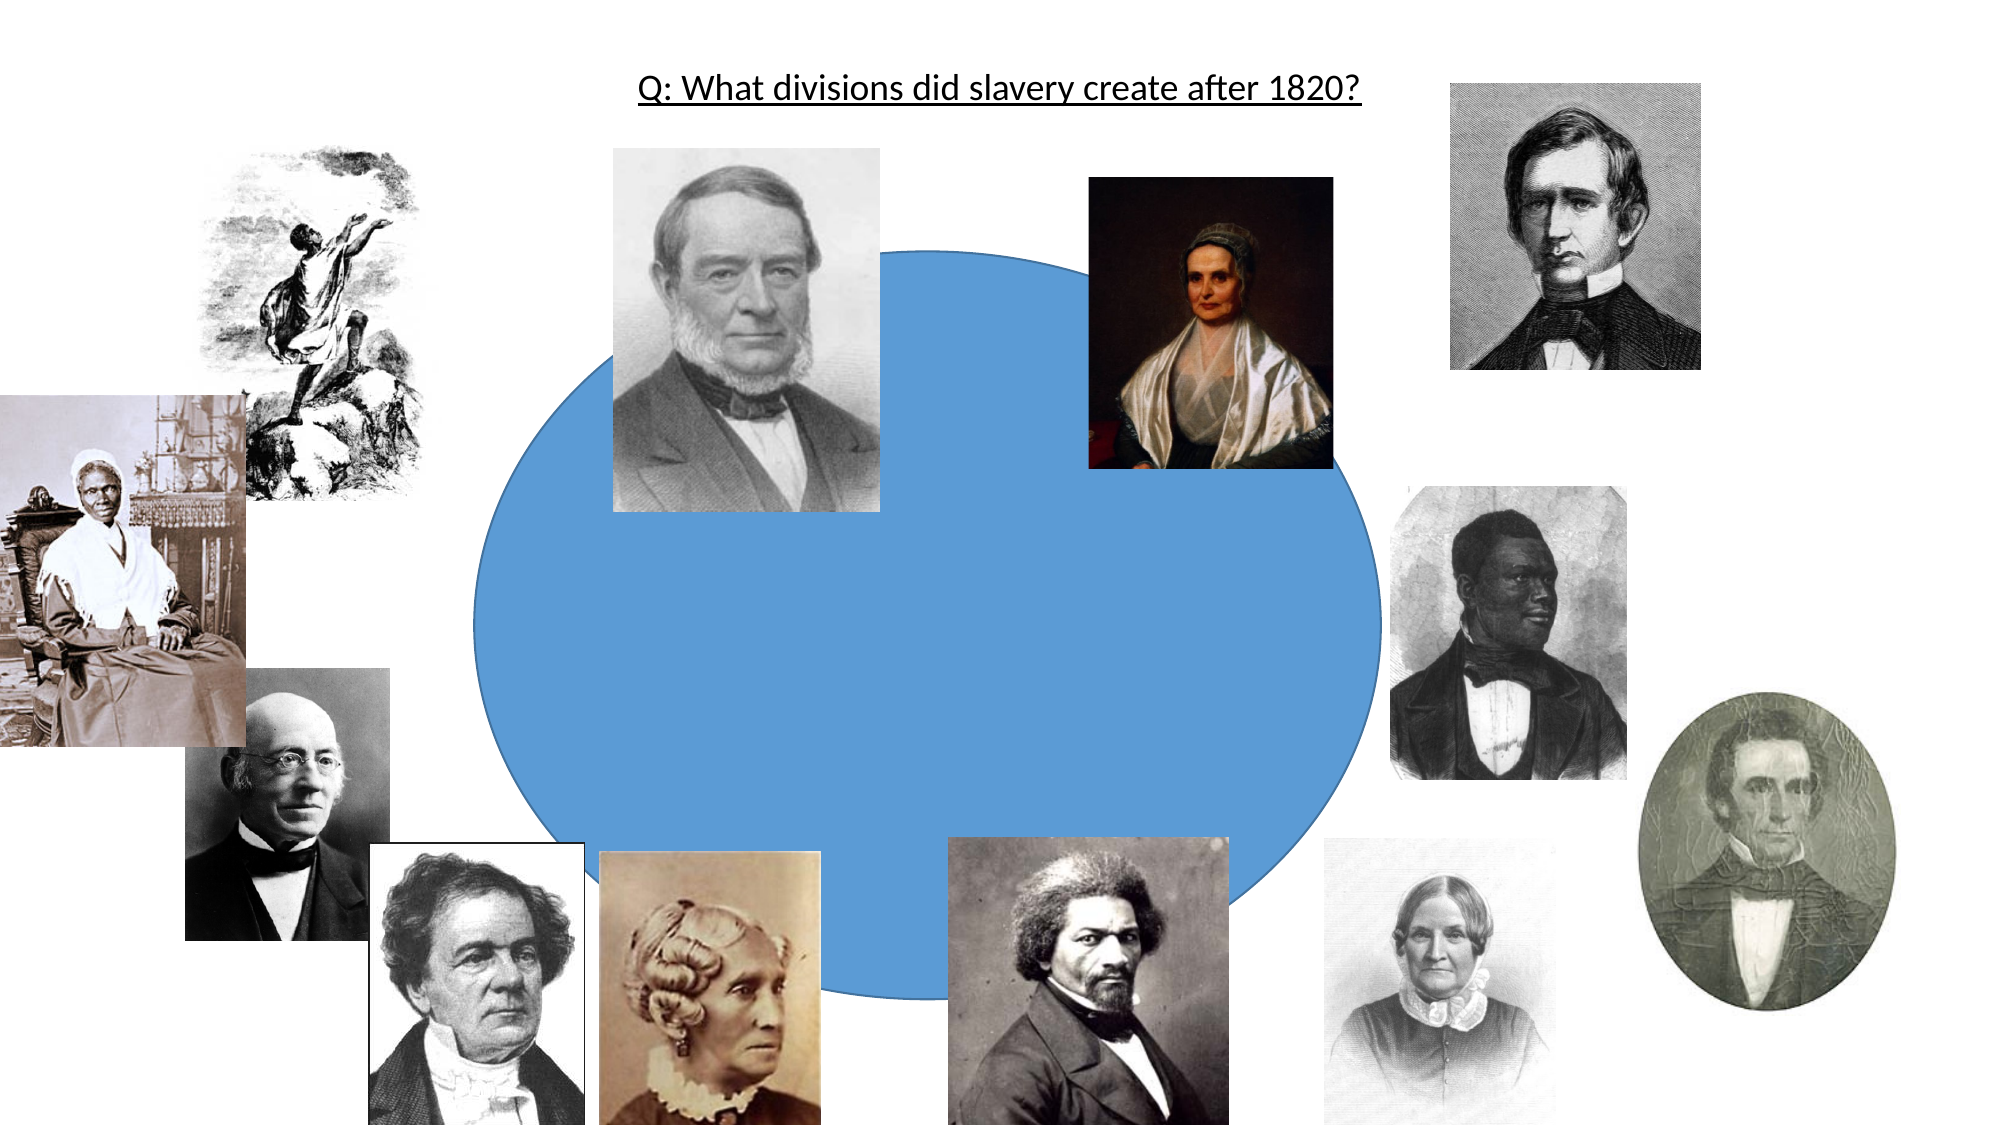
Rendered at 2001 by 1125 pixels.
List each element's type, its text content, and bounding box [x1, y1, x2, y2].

text_box Q: What divisions did slavery create after 1820? [265, 55, 1735, 117]
picture [1450, 83, 1701, 370]
picture [599, 851, 821, 1125]
picture [1324, 838, 1556, 1125]
picture [948, 837, 1229, 1125]
picture [1635, 687, 1901, 1016]
picture [1088, 177, 1334, 469]
text_box [473, 250, 1382, 1001]
picture [1390, 486, 1627, 780]
picture [0, 145, 585, 1125]
picture [613, 148, 880, 512]
